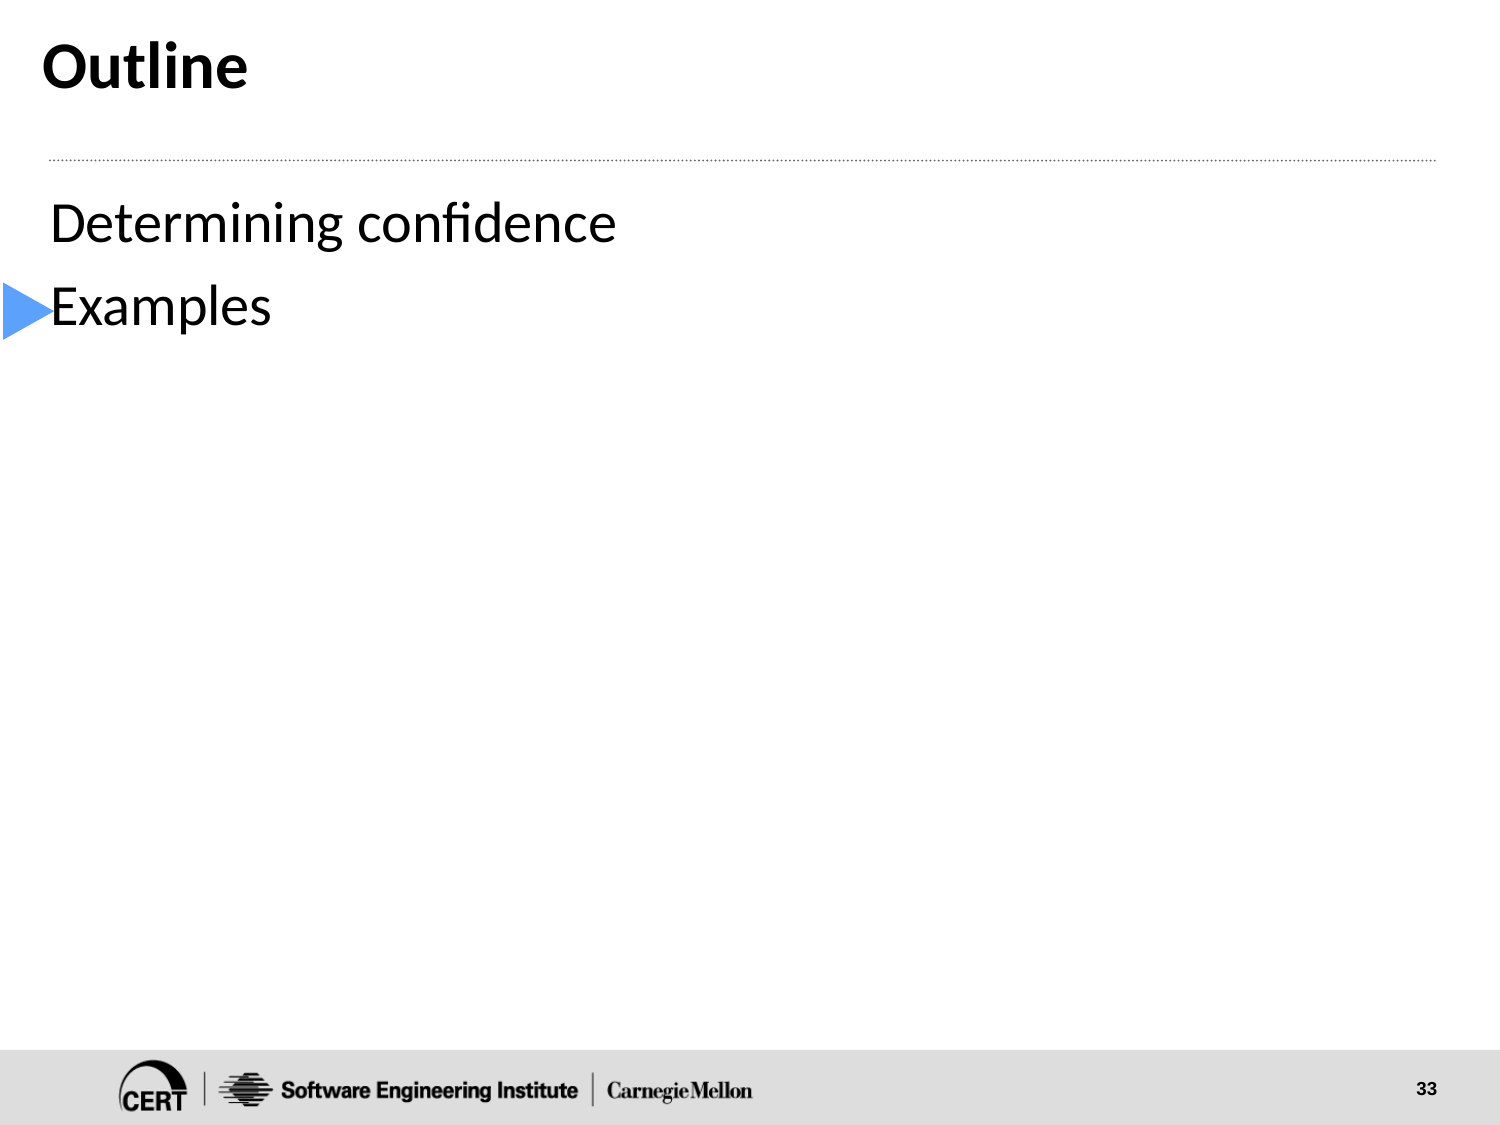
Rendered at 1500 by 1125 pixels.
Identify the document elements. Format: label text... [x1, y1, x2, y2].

picture [102, 1056, 765, 1117]
text_box [3, 282, 55, 340]
list Determining confidence Examples [49, 187, 1438, 1001]
title Outline [42, 37, 1434, 155]
